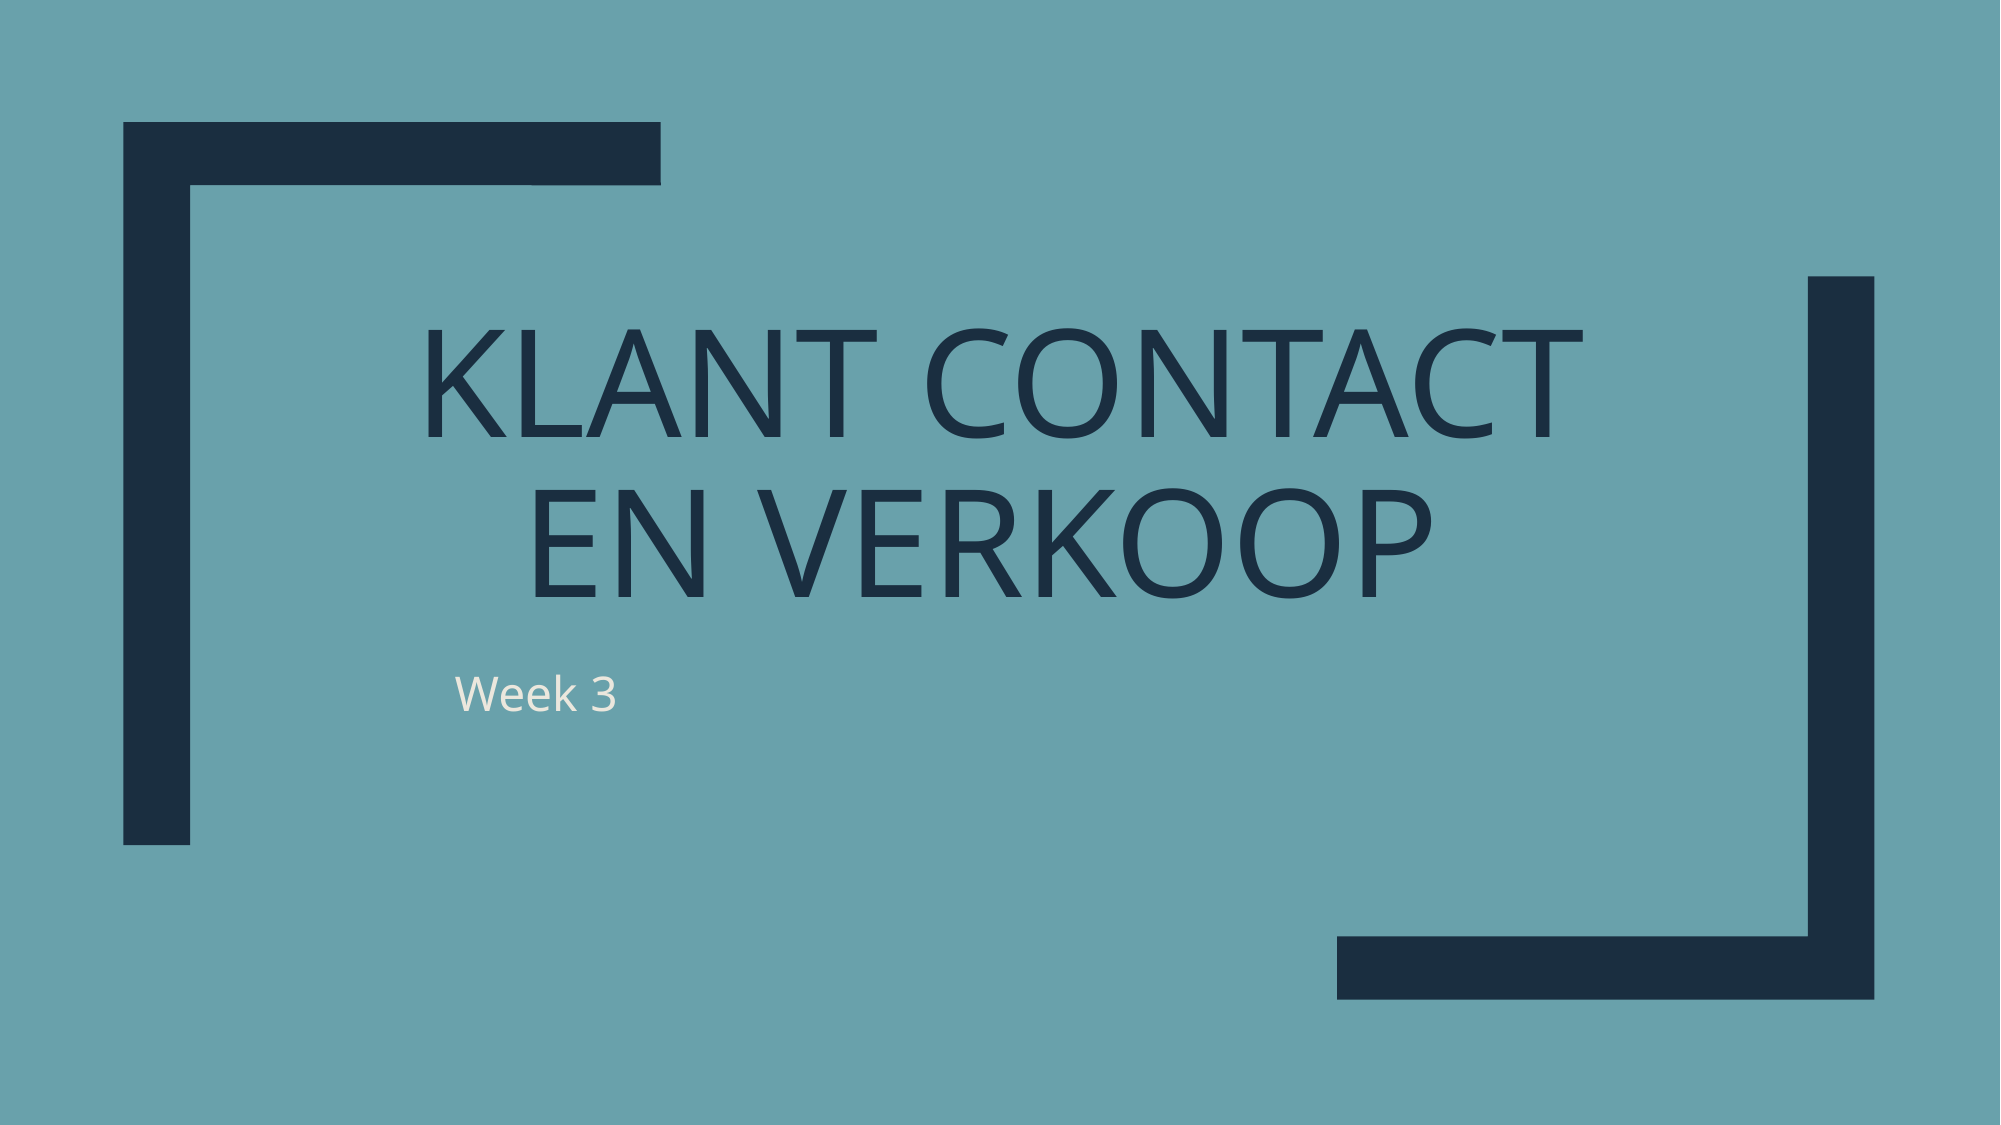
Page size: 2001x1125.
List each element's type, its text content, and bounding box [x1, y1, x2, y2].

subtitle Week 3 [439, 649, 1561, 828]
title Klant contact en verkoop [314, 293, 1686, 638]
